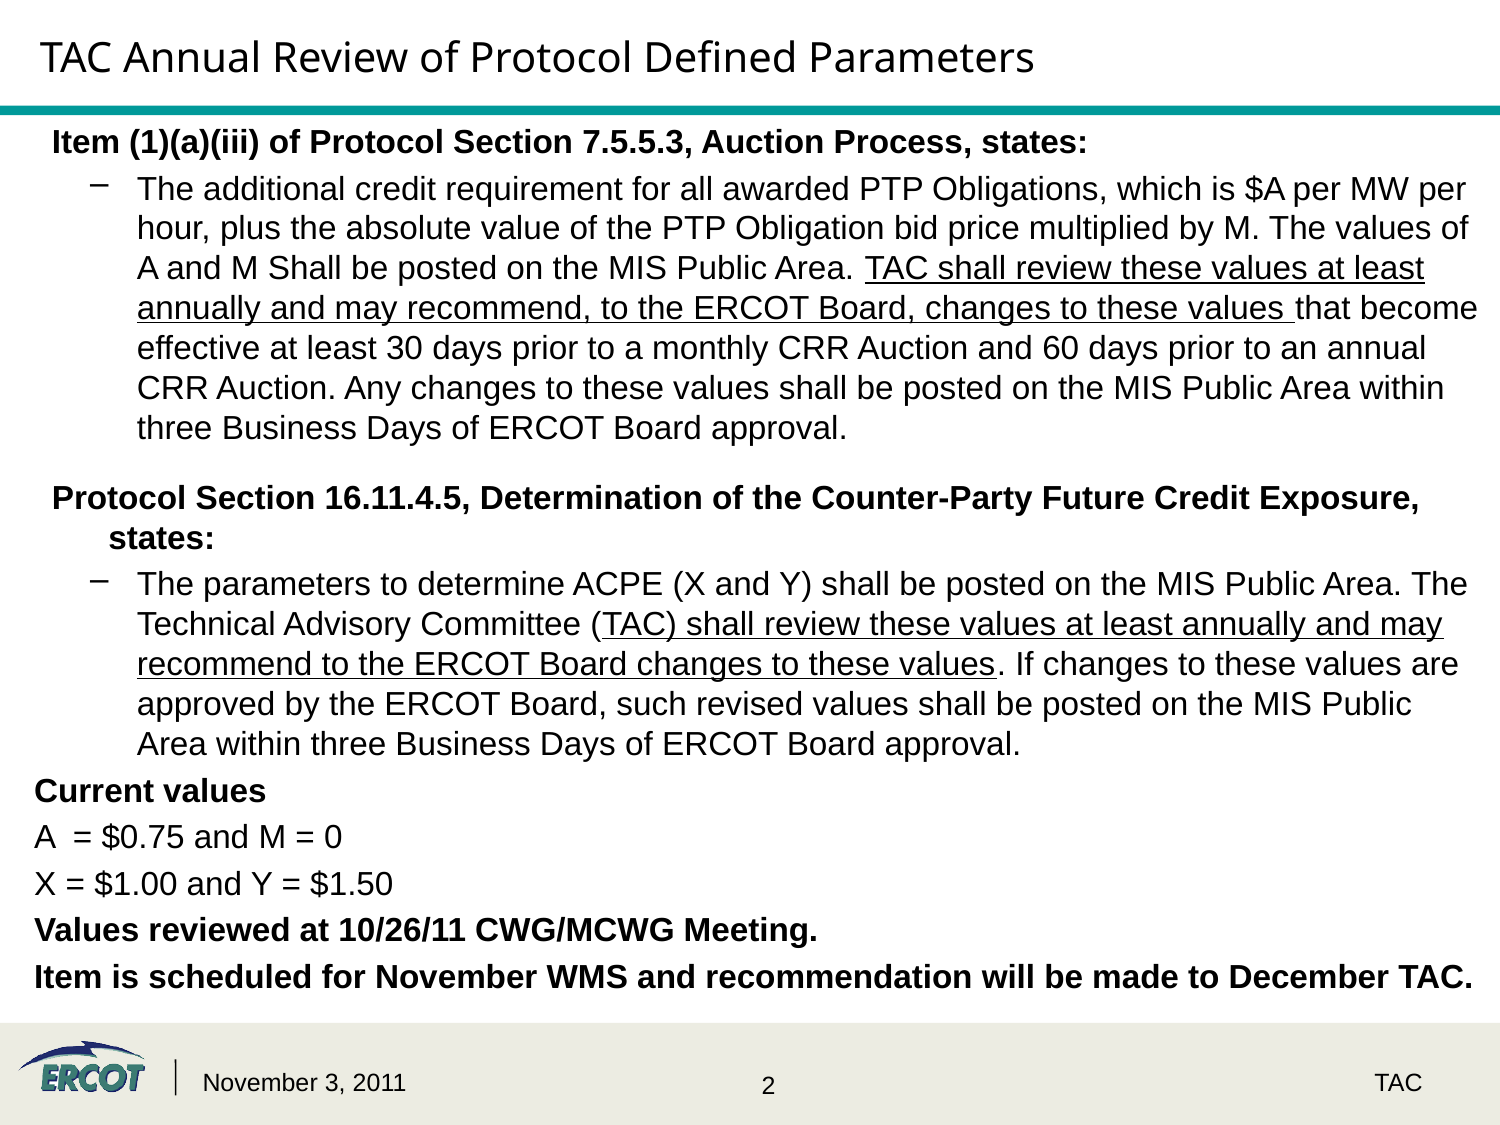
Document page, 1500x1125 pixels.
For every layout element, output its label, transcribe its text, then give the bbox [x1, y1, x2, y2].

footer TAC [1024, 1059, 1438, 1125]
picture [10, 1031, 151, 1111]
title TAC Annual Review of Protocol Defined Parameters [24, 0, 1451, 112]
list Item (1)(a)(iii) of Protocol Section 7.5.5.3, Auction Process, states: The additional credit requirement for all awarded PTP Obligations, which is $A per MW per hour, plus the absolute value of the PTP Obligation bid price multiplied by M. The values of A and M Shall be posted on the MIS Public Area. TAC shall review these values at least annually and may recommend, to the ERCOT Board, changes to these values that become effective at least 30 days prior to a monthly CRR Auction and 60 days prior to an annual CRR Auction. Any changes to these values shall be posted on the MIS Public Area within three Business Days of ERCOT Board approval. Protocol Section 16.11.4.5, Determination of the Counter-Party Future Credit Exposure, states: The parameters to determine ACPE (X and Y) shall be posted on the MIS Public Area. The Technical Advisory Committee (TAC) shall review these values at least annually and may recommend to the ERCOT Board changes to these values. If changes to these values are approved by the ERCOT Board, such revised values shall be posted on the MIS Public Area within three Business Days of ERCOT Board approval. Current values A = $0.75 and M = 0 X = $1.00 and Y = $1.50 Values reviewed at 10/26/11 CWG/MCWG Meeting. Item is scheduled for November WMS and recommendation will be made to December TAC. [0, 112, 1500, 1026]
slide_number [187, 1059, 538, 1125]
